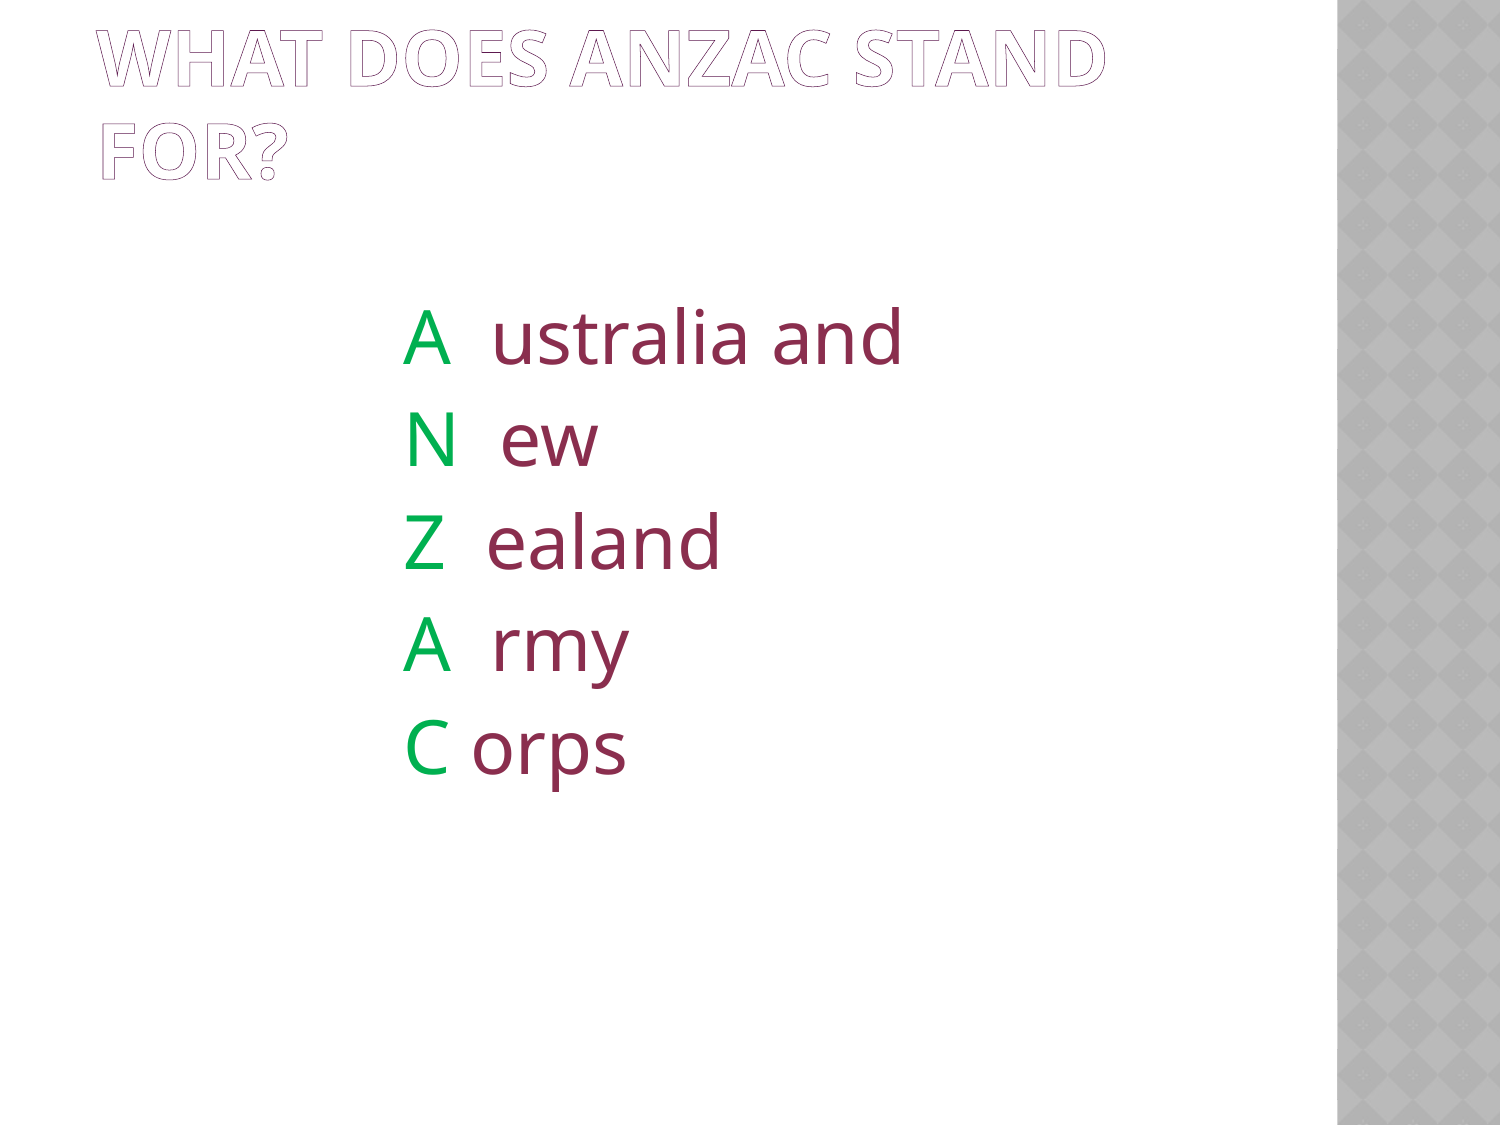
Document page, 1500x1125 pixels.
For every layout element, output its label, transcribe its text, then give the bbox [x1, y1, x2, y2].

title What does ANZAC stand for? [88, 7, 1276, 195]
list A ustralia and N ew Z ealand A rmy C orps [76, 101, 1265, 897]
